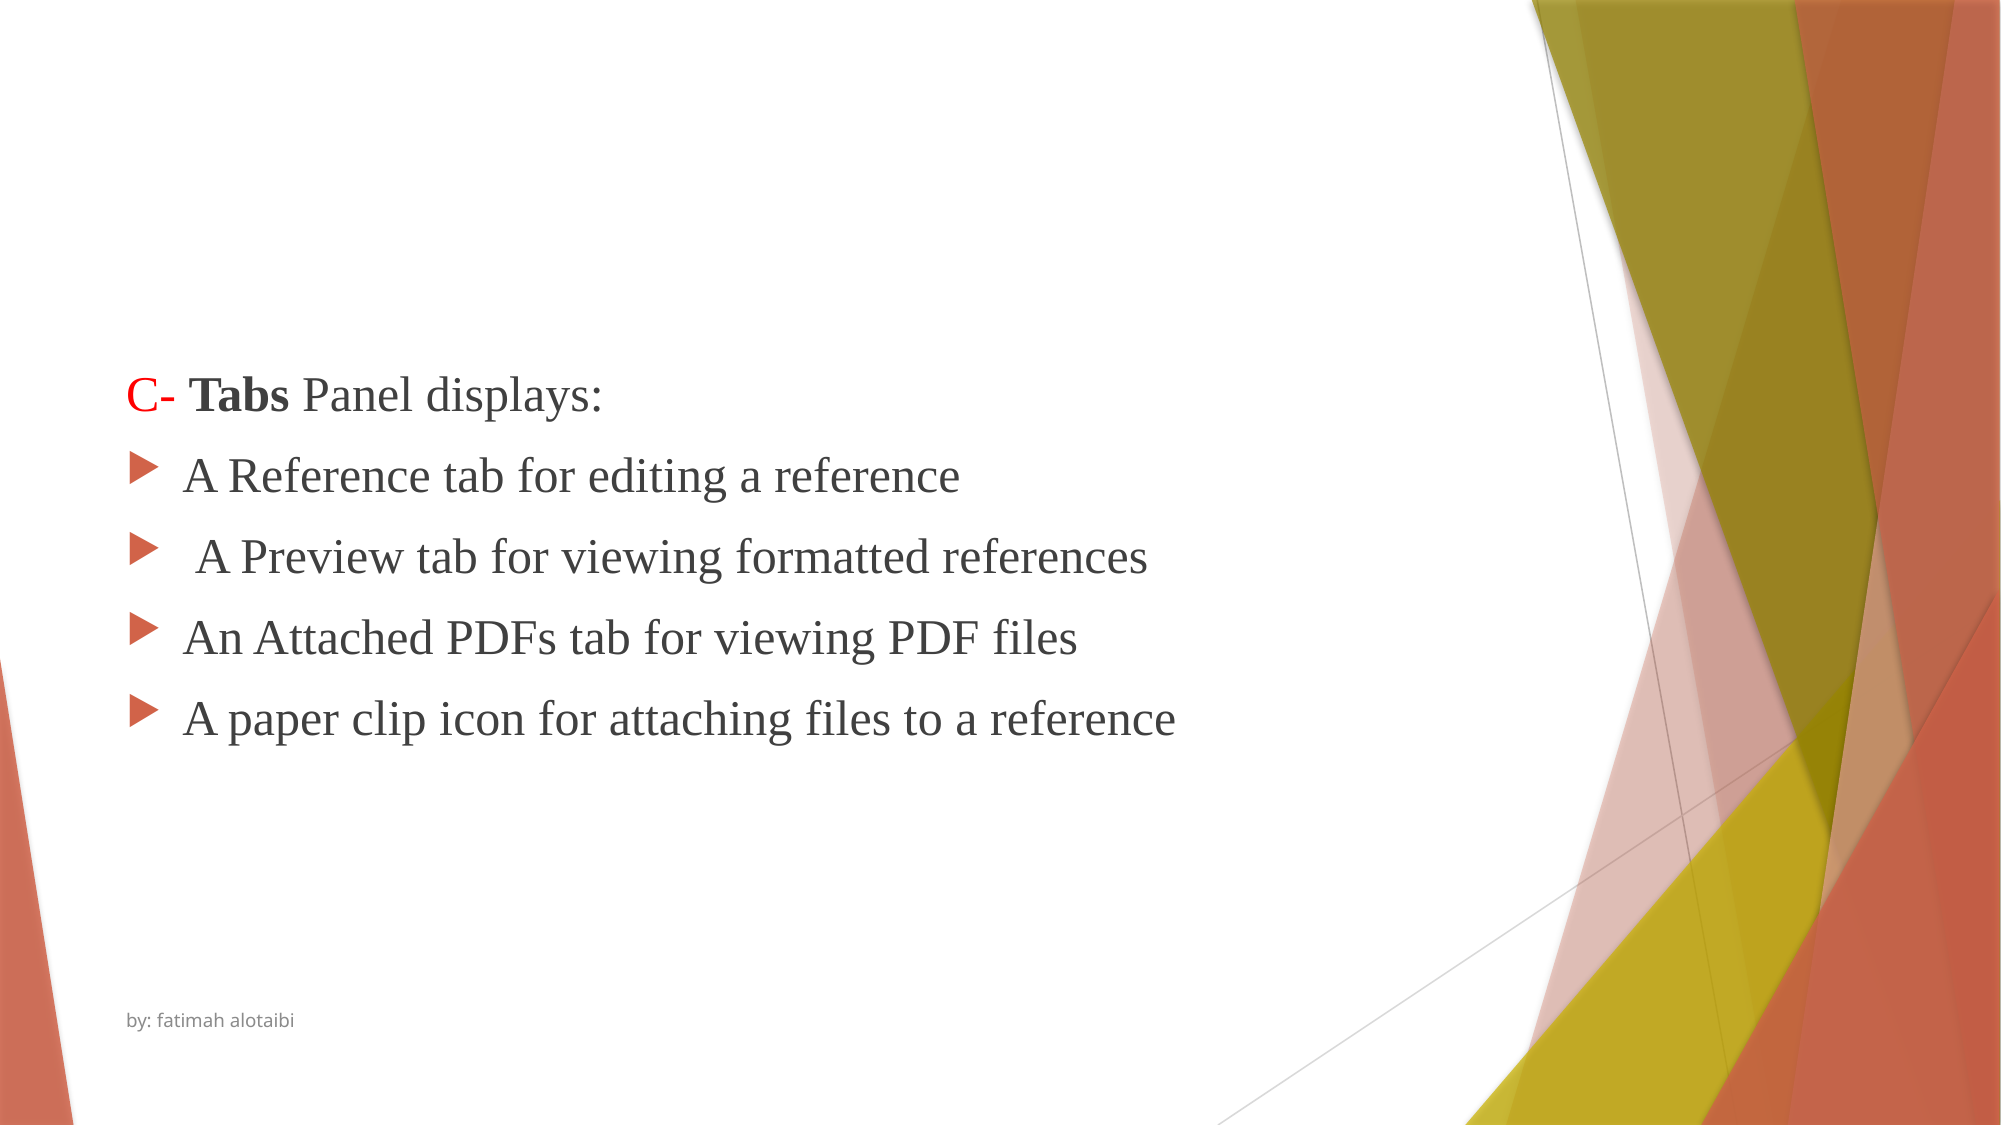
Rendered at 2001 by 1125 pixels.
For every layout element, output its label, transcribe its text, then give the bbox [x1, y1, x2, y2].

list C- Tabs Panel displays: A Reference tab for editing a reference A Preview tab for viewing formatted references An Attached PDFs tab for viewing PDF files A paper clip icon for attaching files to a reference [111, 354, 1522, 992]
footer by: fatimah alotaibi [111, 991, 1145, 1051]
